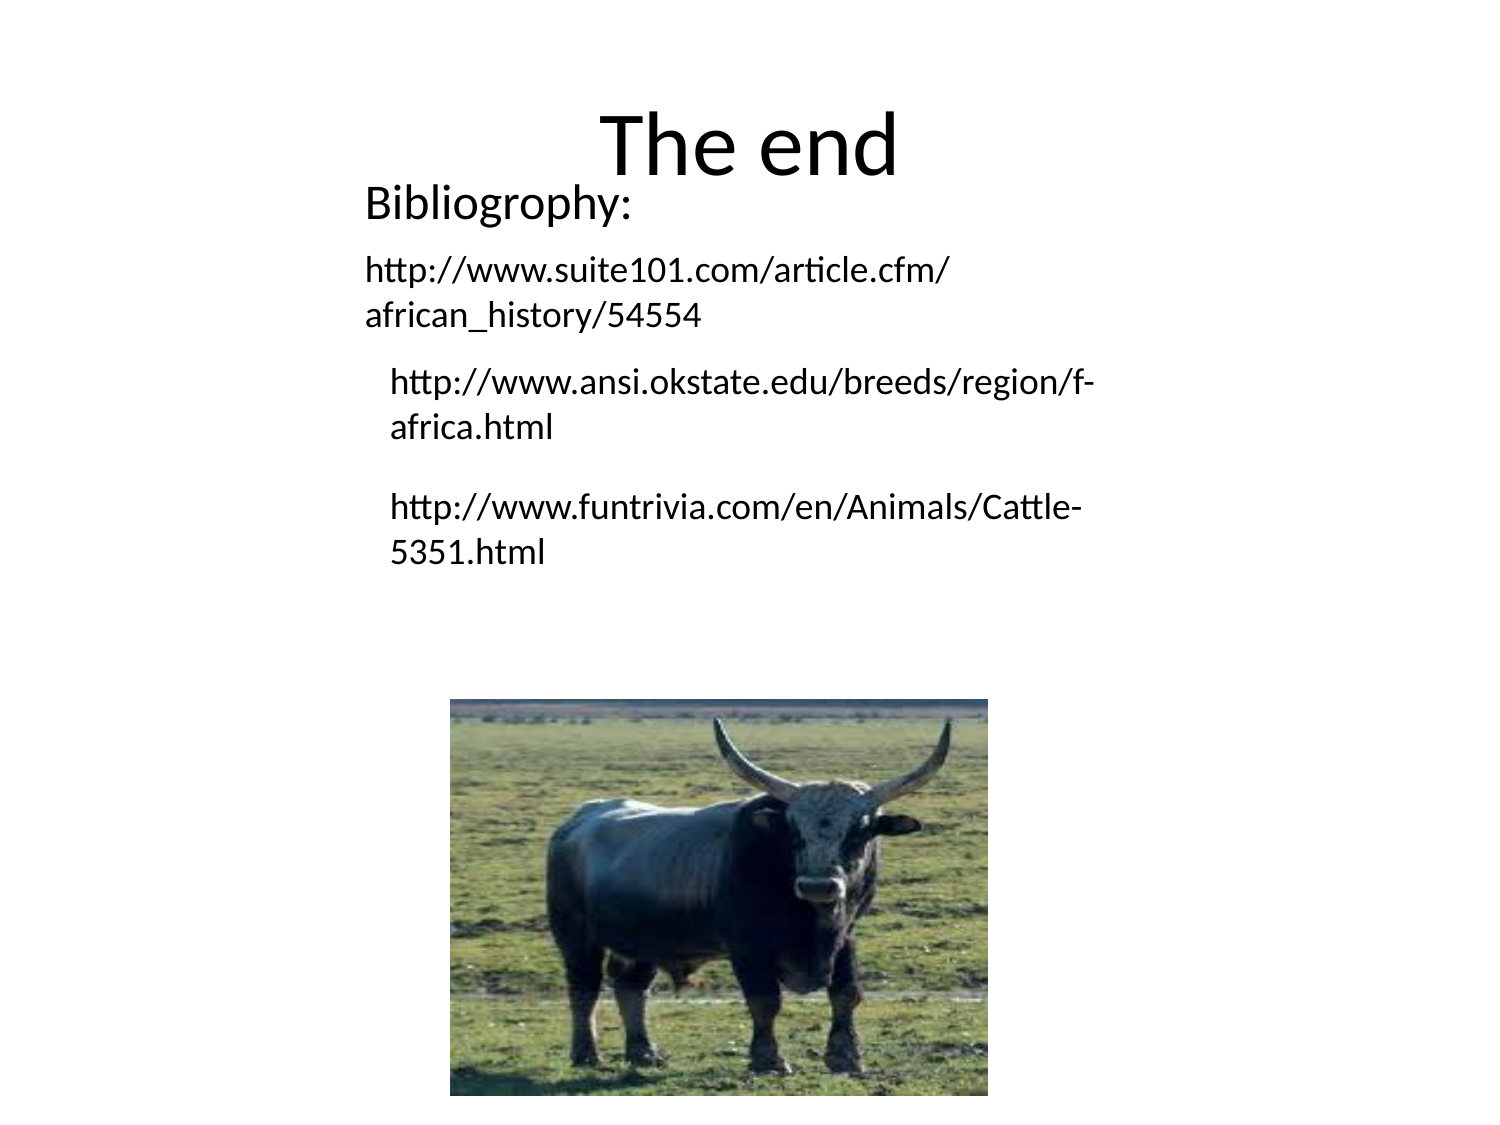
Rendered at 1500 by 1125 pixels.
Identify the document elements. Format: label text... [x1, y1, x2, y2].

text_box http://www.ansi.okstate.edu/breeds/region/f-africa.html [374, 349, 1125, 455]
title The end [75, 45, 1425, 233]
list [449, 699, 988, 1096]
text_box Bibliogrophy: [350, 162, 649, 237]
text_box http://www.funtrivia.com/en/Animals/Cattle-5351.html [374, 474, 1125, 580]
text_box http://www.suite101.com/article.cfm/african_history/54554 [349, 237, 1100, 343]
